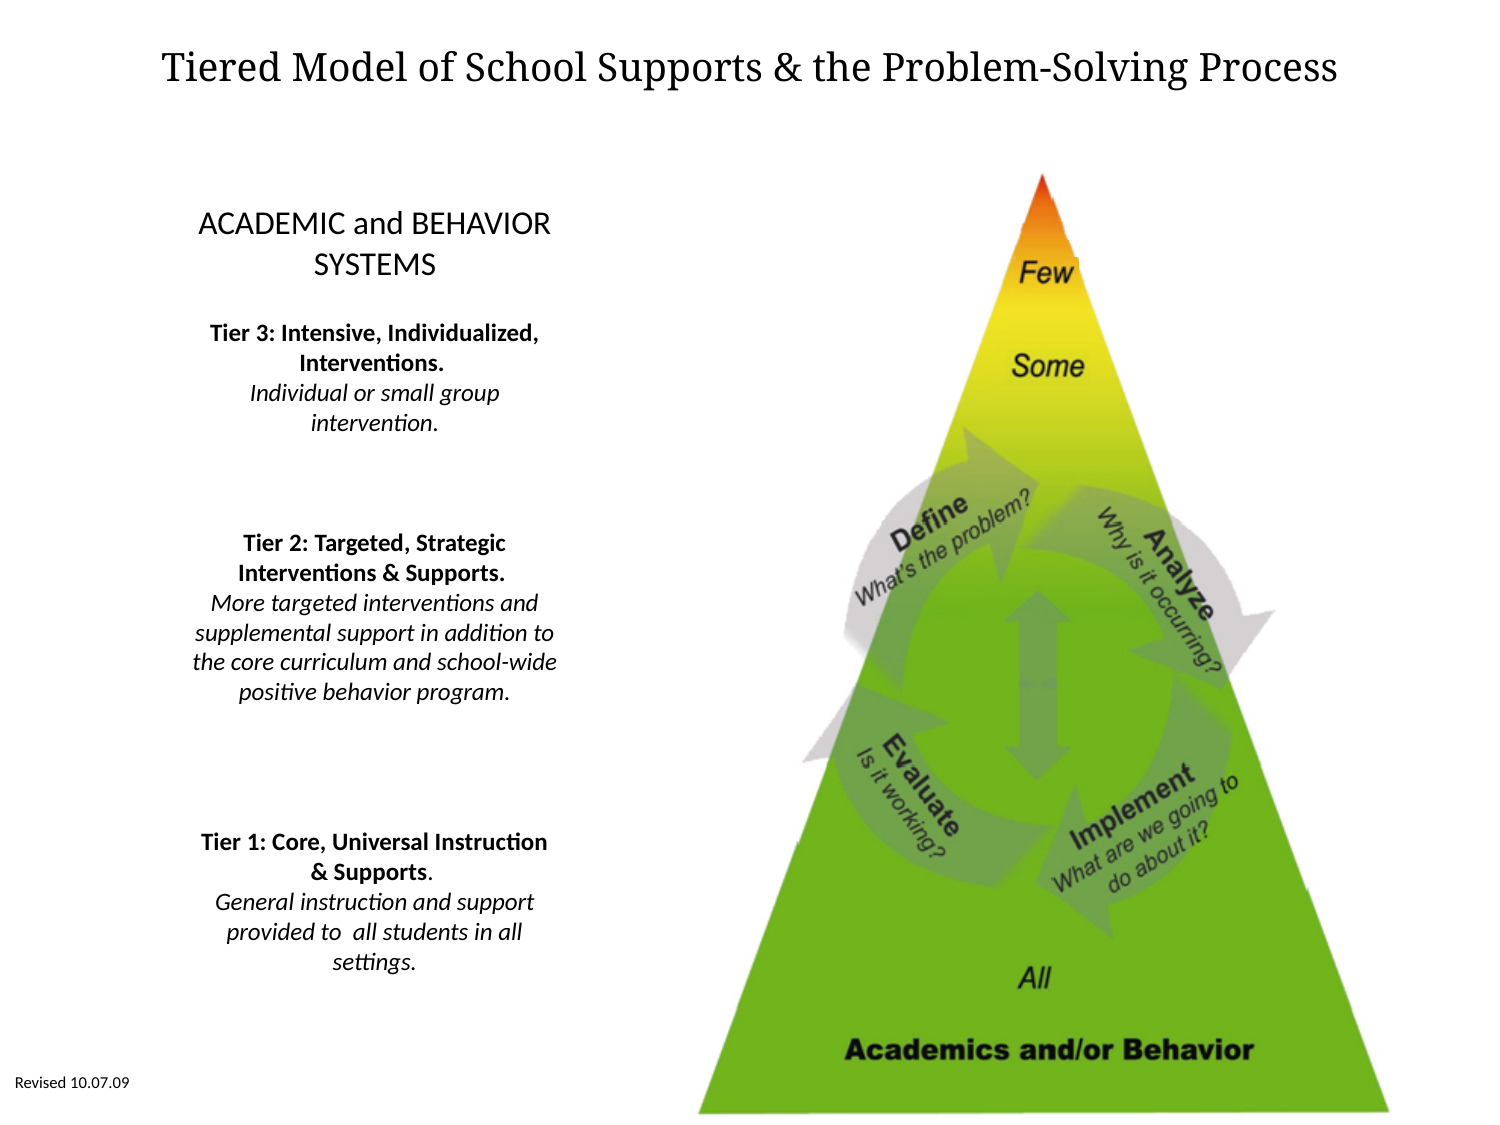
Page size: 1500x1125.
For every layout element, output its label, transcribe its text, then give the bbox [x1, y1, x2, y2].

text_box ACADEMIC and BEHAVIOR SYSTEMS Tier 3: Intensive, Individualized, Interventions. Individual or small group intervention. Tier 2: Targeted, Strategic Interventions & Supports. More targeted interventions and supplemental support in addition to the core curriculum and school-wide positive behavior program. Tier 1: Core, Universal Instruction & Supports. General instruction and support provided to all students in all settings. [174, 194, 575, 983]
picture [674, 163, 1430, 1125]
text_box Revised 10.07.09 [0, 1064, 188, 1099]
title Tiered Model of School Supports & the Problem-Solving Process [75, 35, 1425, 98]
